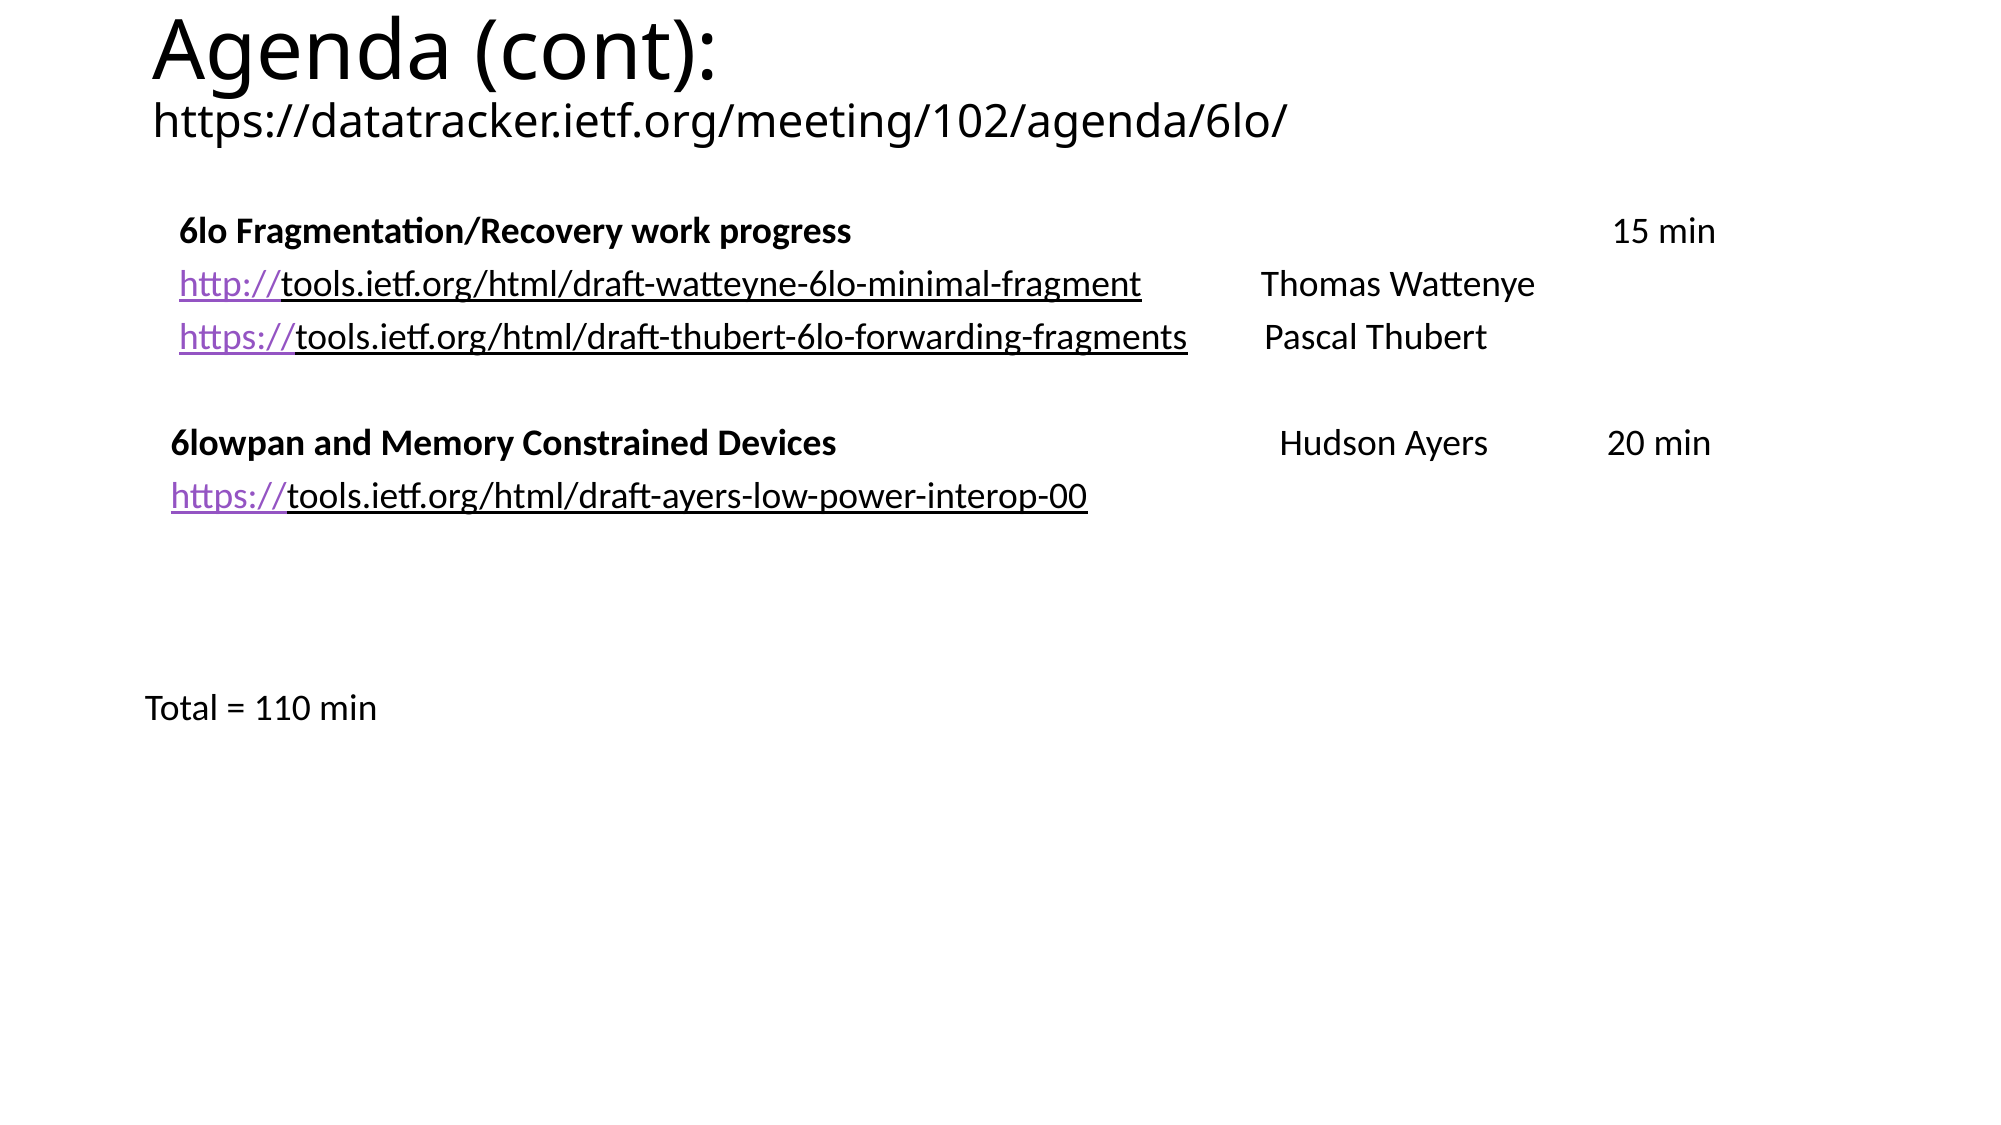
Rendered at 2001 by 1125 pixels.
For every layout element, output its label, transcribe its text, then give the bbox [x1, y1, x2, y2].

title Agenda (cont): https://datatracker.ietf.org/meeting/102/agenda/6lo/ [137, 0, 1863, 155]
list 6lo Fragmentation/Recovery work progress 15 min http://tools.ietf.org/html/draft-watteyne-6lo-minimal-fragment Thomas Wattenye https://tools.ietf.org/html/draft-thubert-6lo-forwarding-fragments Pascal Thubert 6lowpan and Memory Constrained Devices Hudson Ayers 20 min https://tools.ietf.org/html/draft-ayers-low-power-interop-00 Total = 110 min [130, 131, 1856, 1072]
